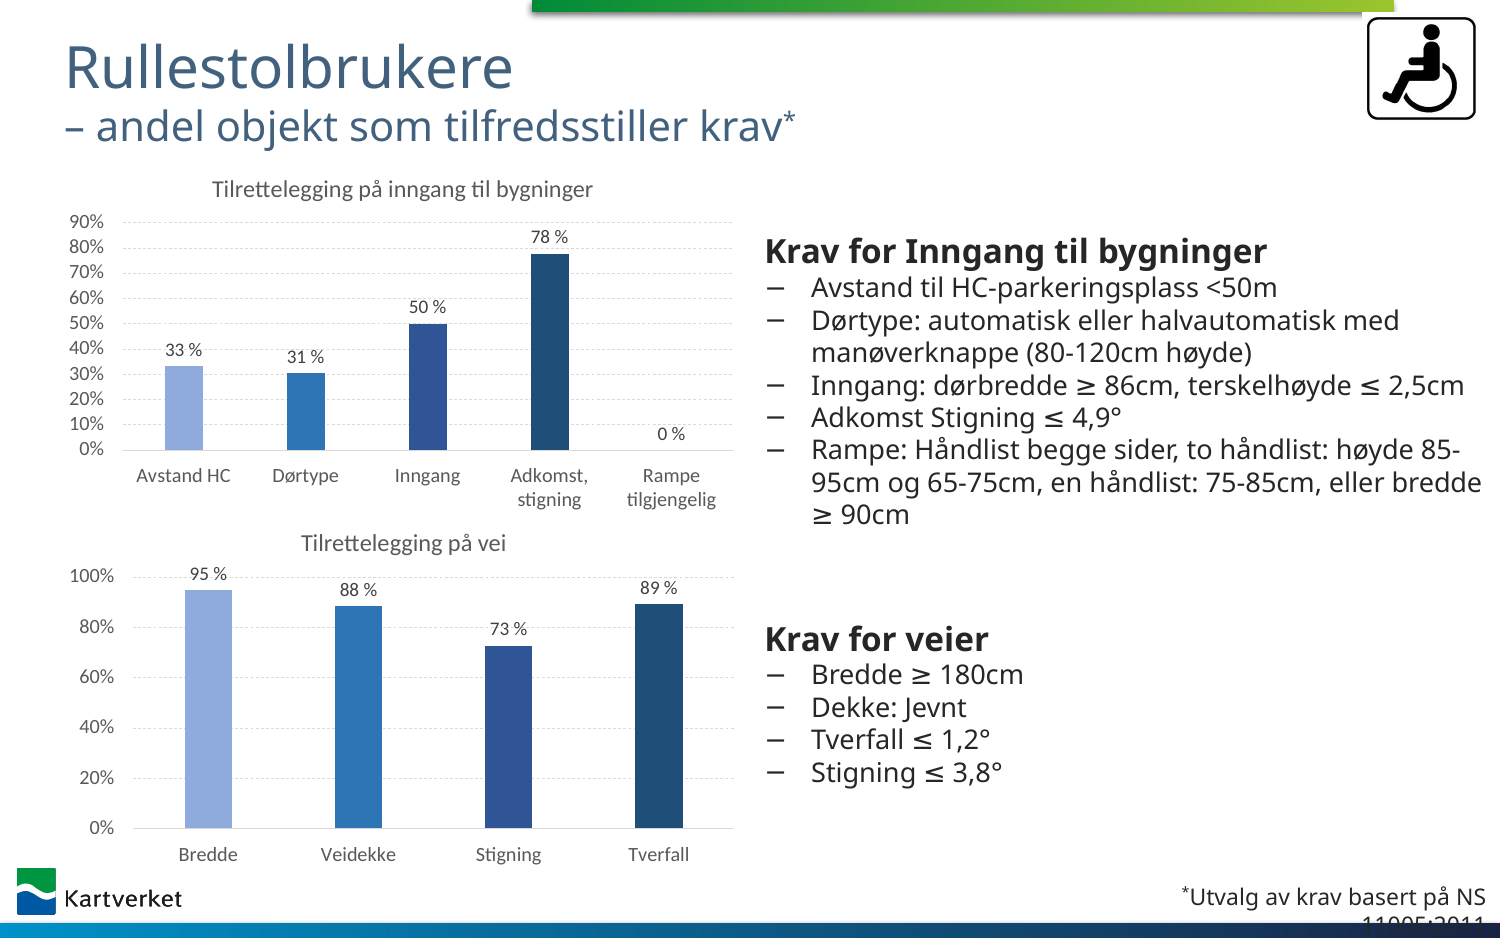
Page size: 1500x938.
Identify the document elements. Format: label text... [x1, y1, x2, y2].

picture [62, 520, 746, 874]
text_box Krav for veier Bredde ≥ 180cm Dekke: Jevnt Tverfall ≤ 1,2° Stigning ≤ 3,8° [749, 610, 1500, 795]
text_box Krav for Inngang til bygninger Avstand til HC-parkeringsplass <50m Dørtype: automatisk eller halvautomatisk med manøverknappe (80-120cm høyde) Inngang: dørbredde ≥ 86cm, terskelhøyde ≤ 2,5cm Adkomst Stigning ≤ 4,9° Rampe: Håndlist begge sider, to håndlist: høyde 85-95cm og 65-75cm, en håndlist: 75-85cm, eller bredde ≥ 90cm [749, 223, 1500, 538]
text_box Rullestolbrukere – andel objekt som tilfredsstiller krav* [49, 25, 1431, 158]
text_box *Utvalg av krav basert på NS 11005:2011 [1068, 873, 1500, 938]
picture [62, 166, 744, 519]
picture [1362, 12, 1481, 126]
